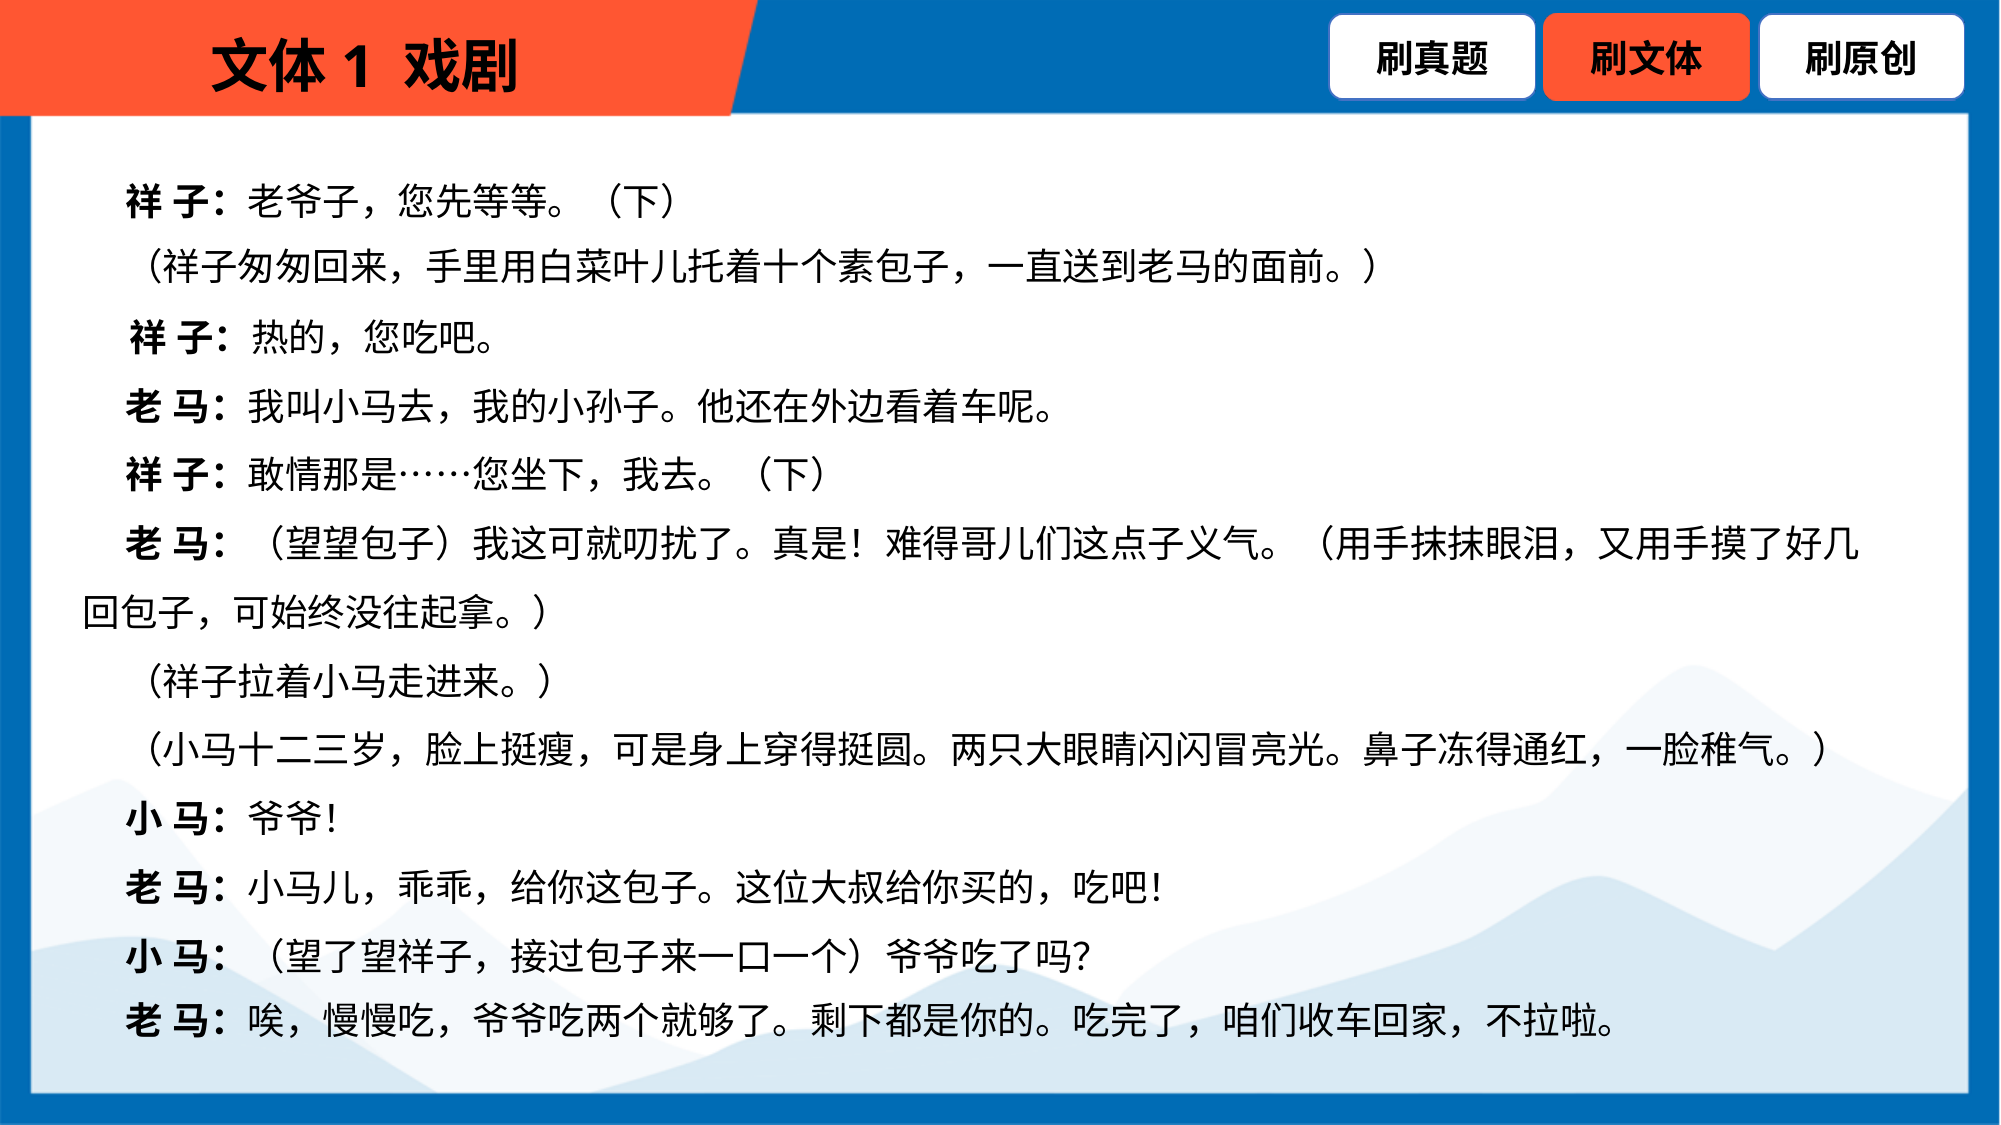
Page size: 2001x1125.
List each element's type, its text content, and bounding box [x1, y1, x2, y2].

text_box 祥 子：老爷子，您先等等。（下） （祥子匆匆回来，手里用白菜叶儿托着十个素包子，一直送到老马的面前。） [82, 154, 1917, 281]
picture [0, 0, 2000, 1125]
text_box 祥 子：热的，您吃吧。 老 马：我叫小马去，我的小孙子。他还在外边看着车呢。 祥 子：敢情那是……您坐下，我去。（下） 老 马：（望望包子）我这可就叨扰了。真是！难得哥儿们这点子义气。（用手抹抹眼泪，又用手摸了好几 回包子，可始终没往起拿。） （祥子拉着小马走进来。） （小马十二三岁，脸上挺瘦，可是身上穿得挺圆。两只大眼睛闪闪冒亮光。鼻子冻得通红，一脸稚气。） 小 马：爷爷！ 老 马：小马儿，乖乖，给你这包子。这位大叔给你买的，吃吧！ 小 马：（望了望祥子，接过包子来一口一个）爷爷吃了吗？ 老 马：唉，慢慢吃，爷爷吃两个就够了。剩下都是你的。吃完了，咱们收车回家，不拉啦。 [82, 290, 1917, 1036]
